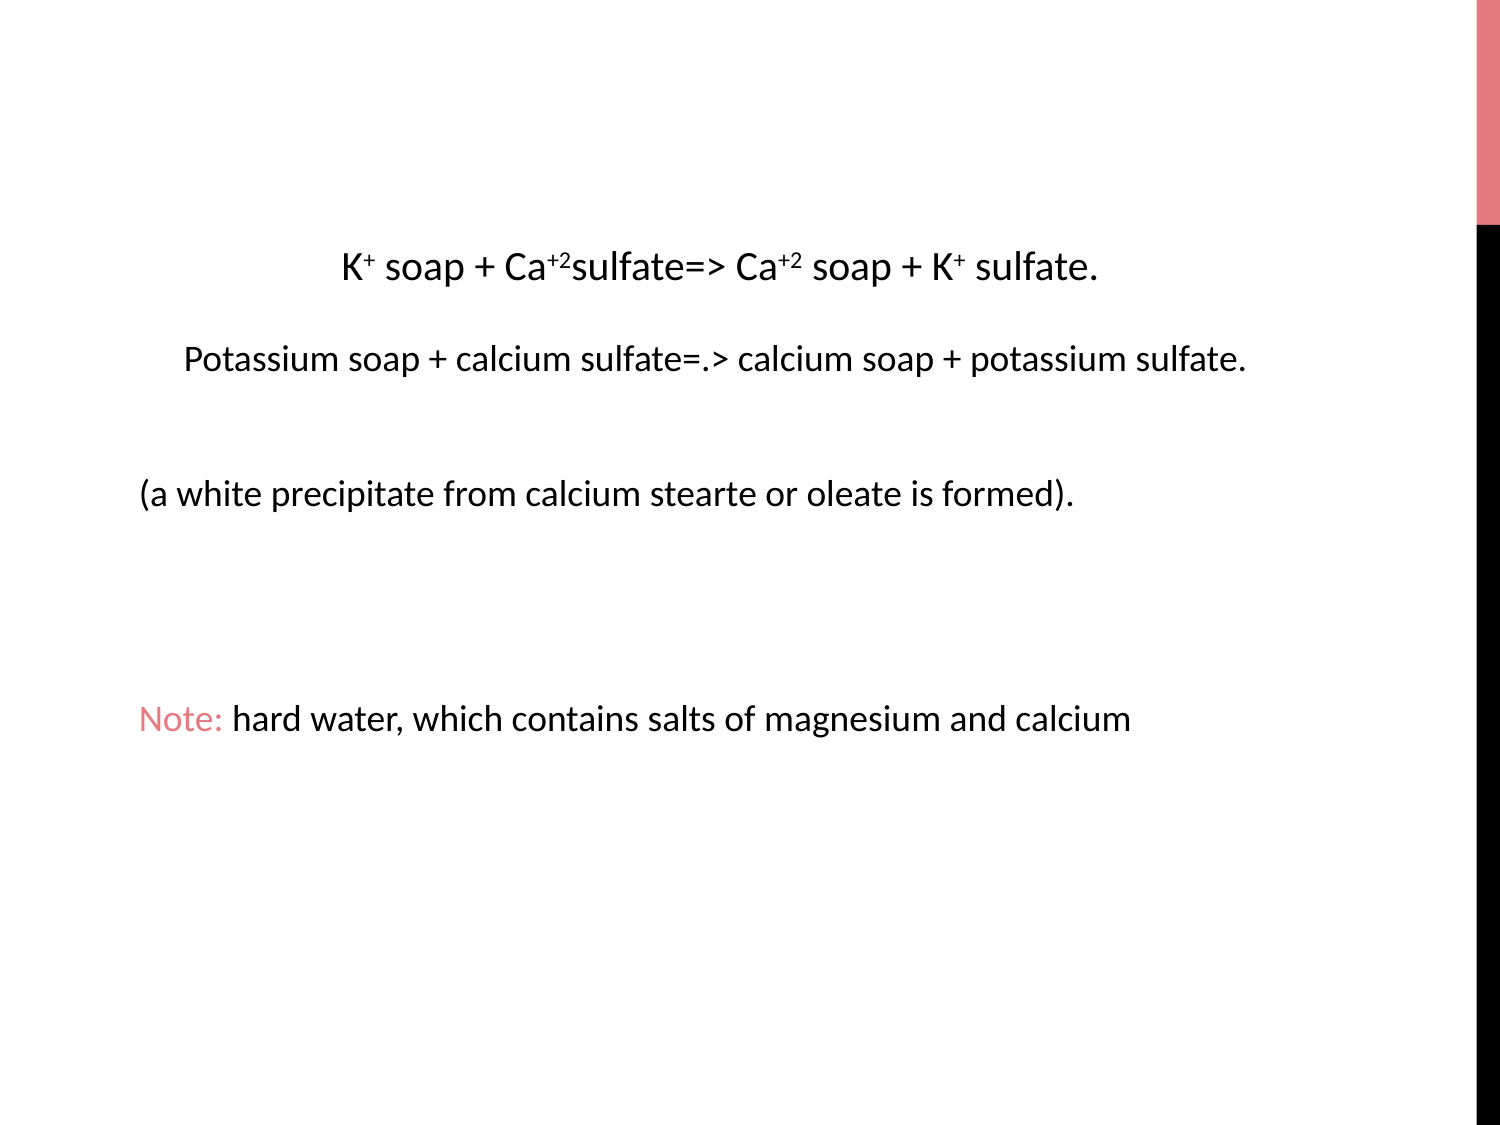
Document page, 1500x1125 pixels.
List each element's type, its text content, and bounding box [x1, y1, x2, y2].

text_box K+ soap + Ca+2sulfate=> Ca+2 soap + K+ sulfate. Potassium soap + calcium sulfate=.> calcium soap + potassium sulfate. (a white precipitate from calcium stearte or oleate is formed). Note: hard water, which contains salts of magnesium and calcium [123, 231, 1317, 792]
